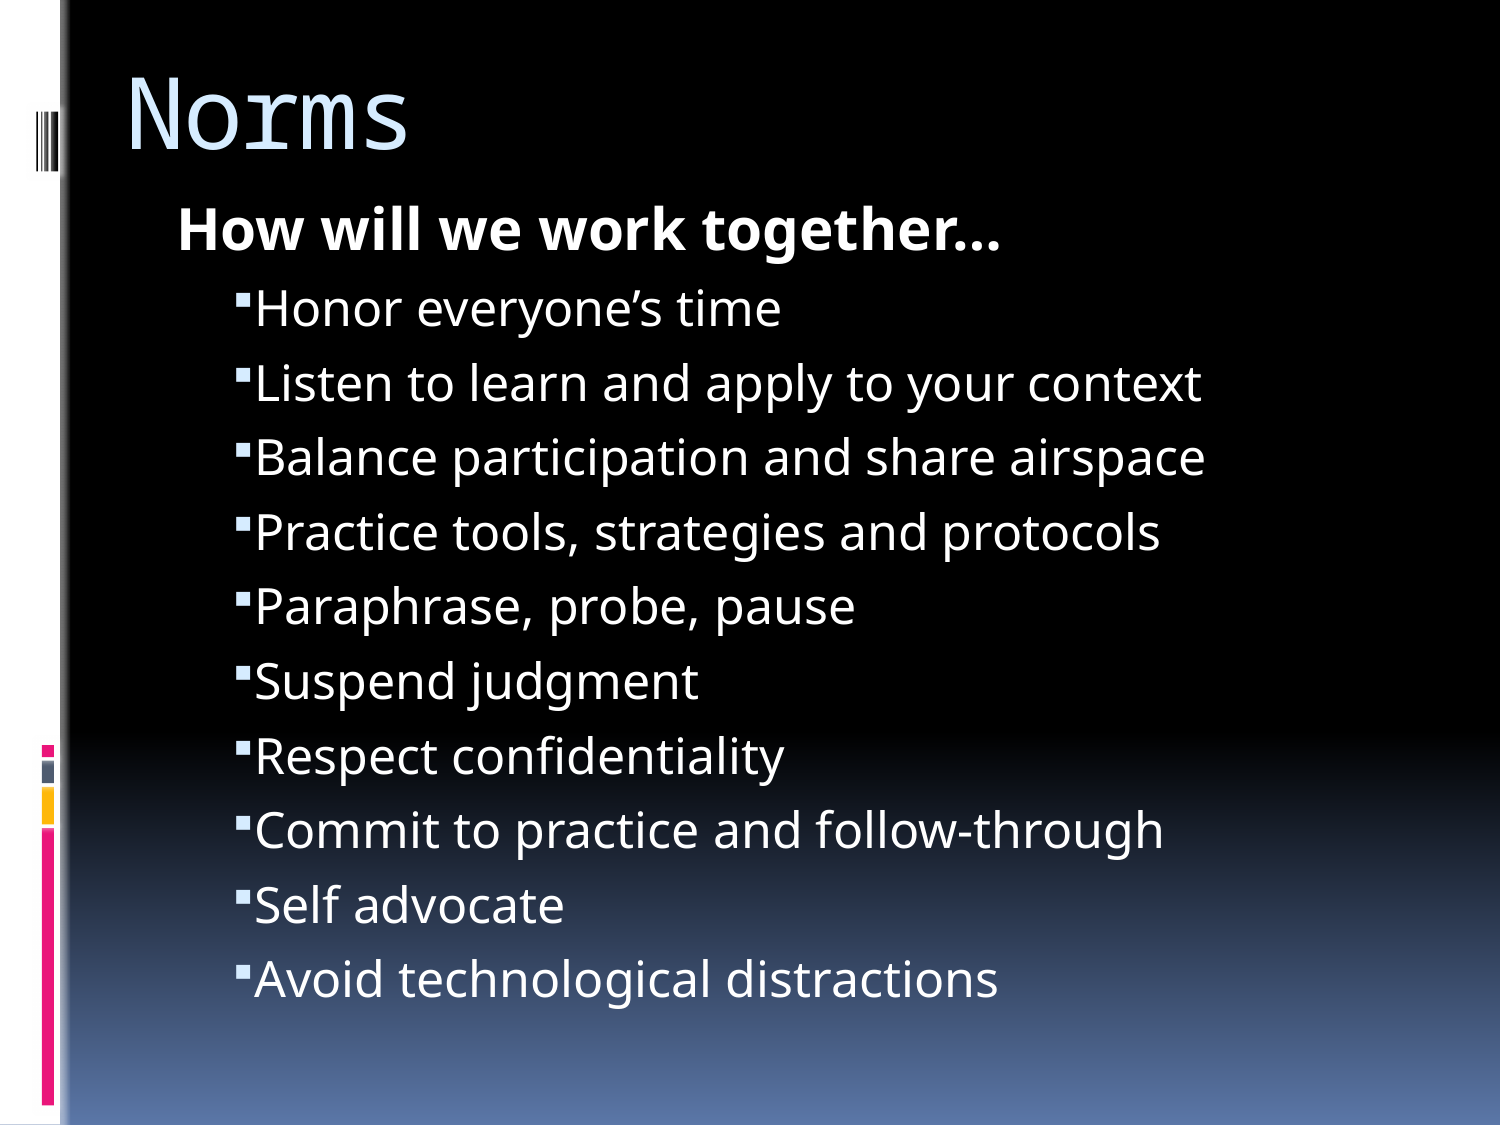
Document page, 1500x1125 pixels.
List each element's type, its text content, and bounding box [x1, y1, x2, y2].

title Norms [110, 42, 1392, 185]
list How will we work together… Honor everyone’s time Listen to learn and apply to your context Balance participation and share airspace Practice tools, strategies and protocols Paraphrase, probe, pause Suspend judgment Respect confidentiality Commit to practice and follow-through Self advocate Avoid technological distractions [150, 184, 1350, 1088]
